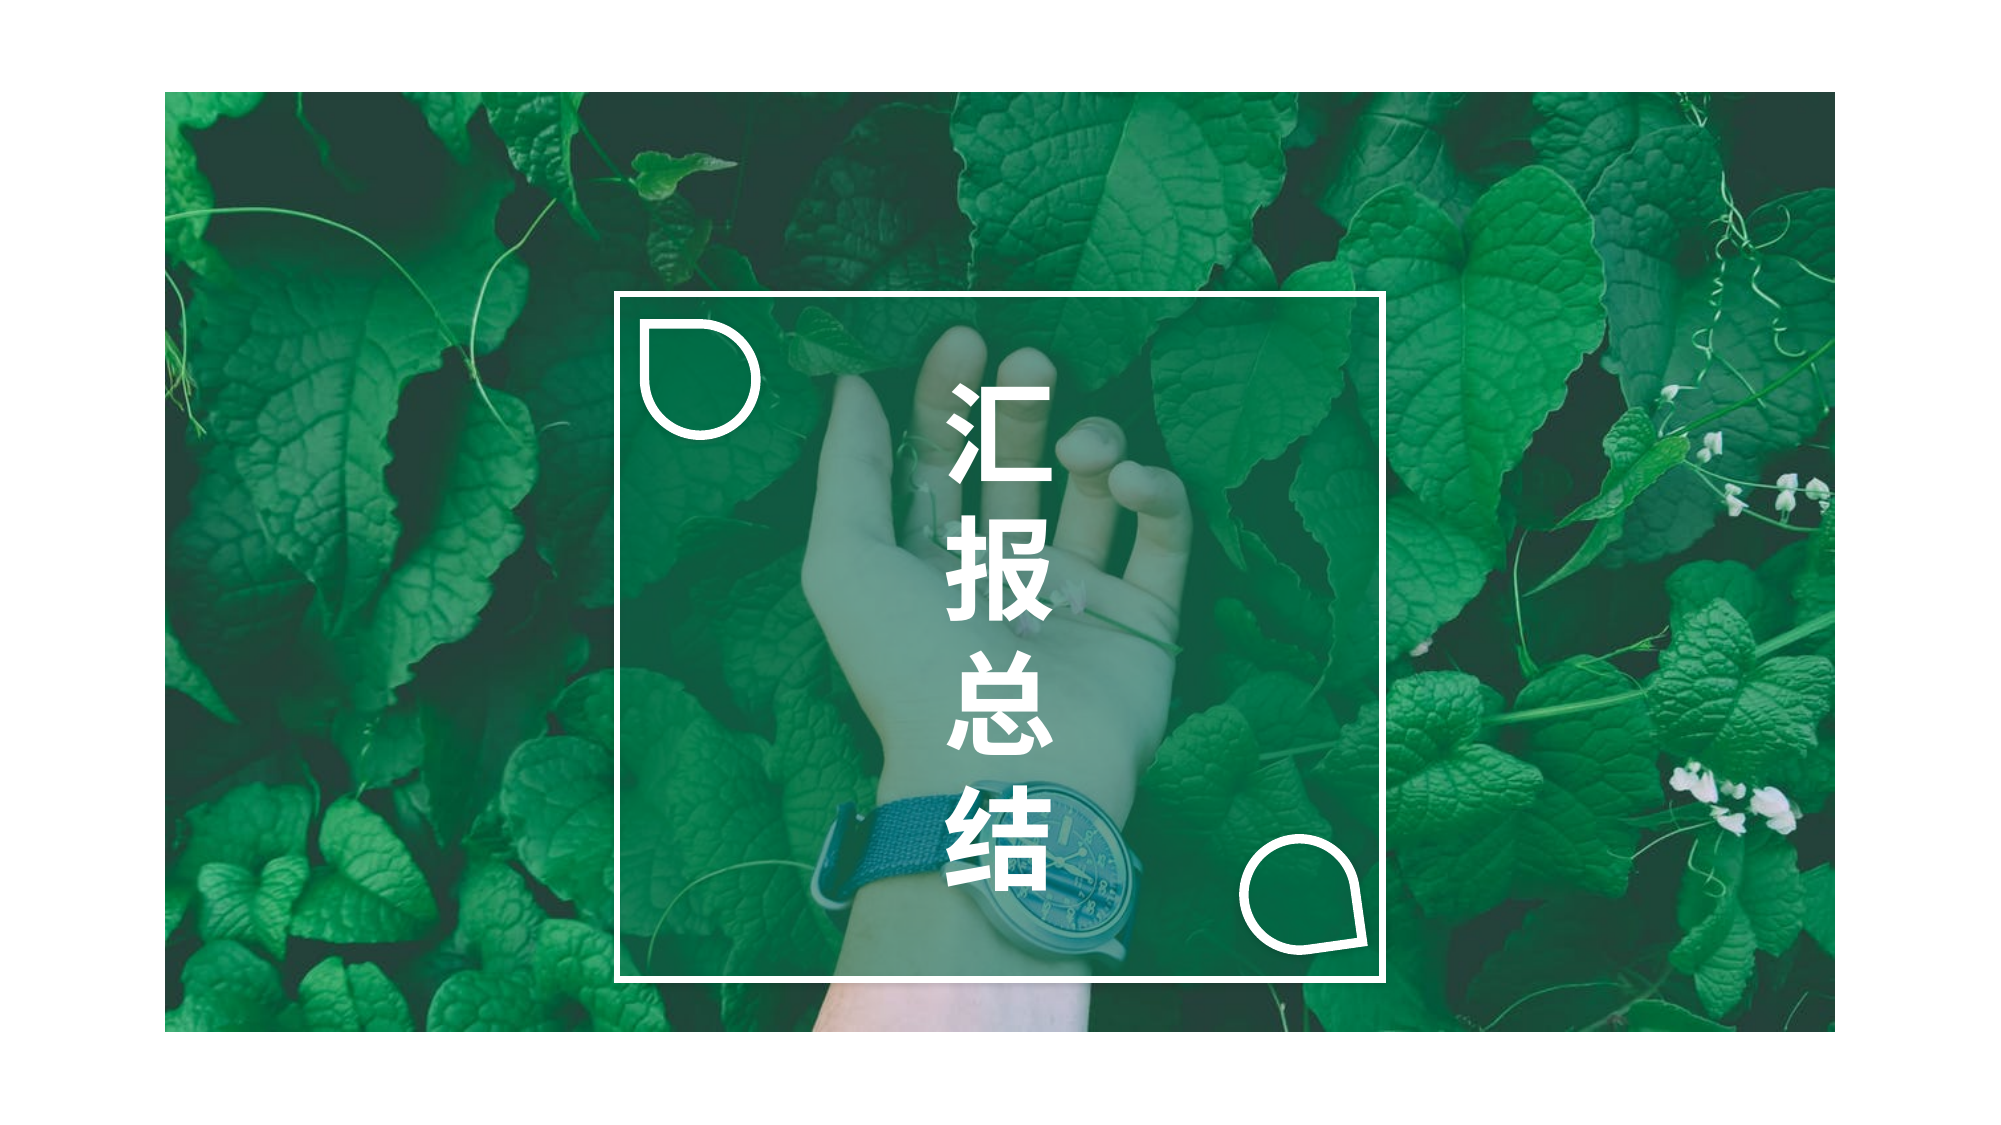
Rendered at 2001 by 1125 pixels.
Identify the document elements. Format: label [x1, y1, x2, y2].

picture [165, 92, 1835, 1033]
